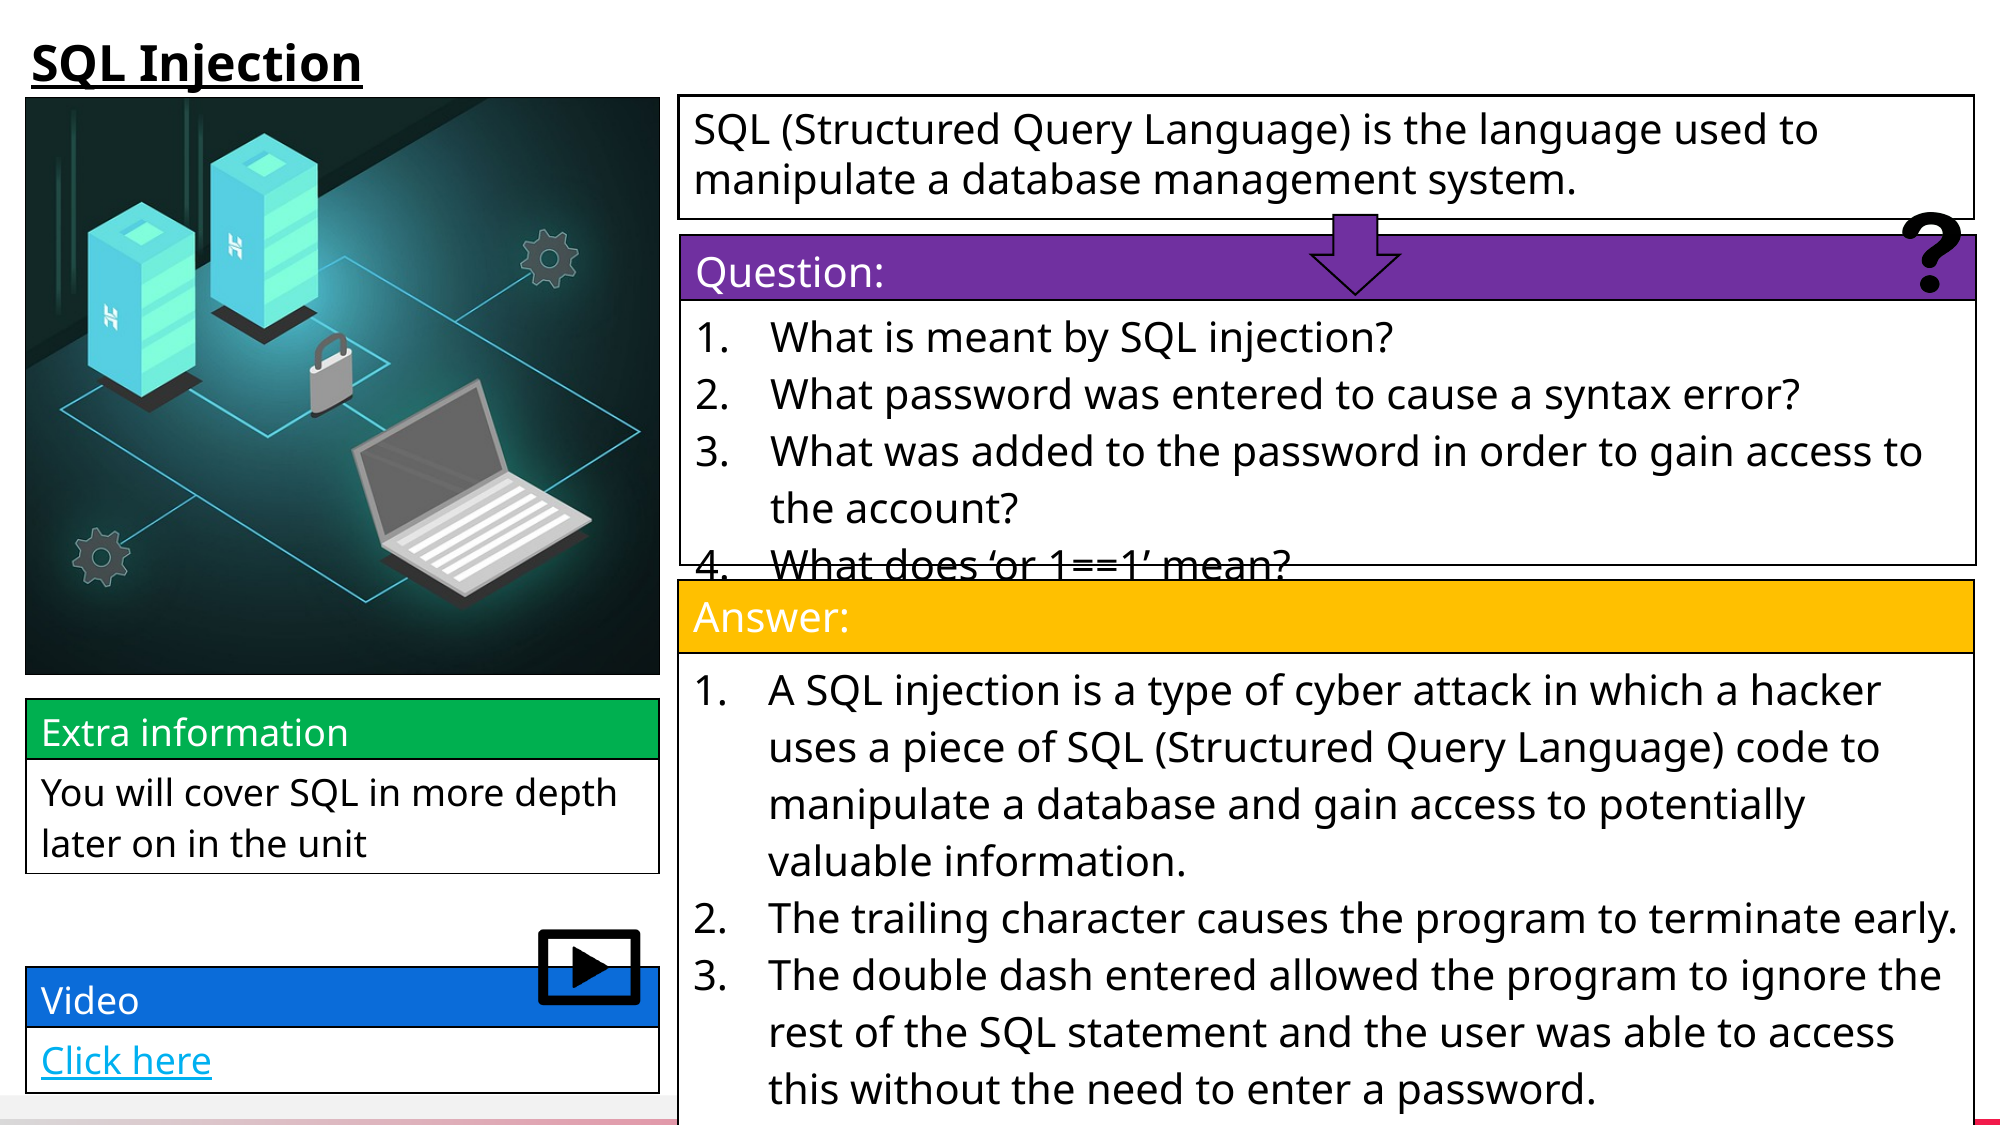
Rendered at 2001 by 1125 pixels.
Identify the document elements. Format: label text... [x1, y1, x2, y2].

text_box SQL (Structured Query Language) is the language used to manipulate a database management system. [677, 94, 1975, 220]
table_header Extra information [27, 700, 658, 758]
table_header Question: [681, 236, 1975, 299]
table_header Video [650, 968, 658, 1026]
picture [1887, 212, 1976, 293]
table_cell Click here [27, 1028, 658, 1092]
picture [25, 97, 660, 675]
text_box SQL Injection [16, 23, 1086, 99]
table_cell A SQL injection is a type of cyber attack in which a hacker uses a piece of SQL (Structured Query Language) code to manipulate a database and gain access to potentially valuable information. The trailing character causes the program to terminate early. The double dash entered allowed the program to ignore the rest of the SQL statement and the user was able to access this without the need to enter a password. The SQL above is valid and will return ALL rows from the "Users" table, since OR 1=1 is always TRUE. [679, 654, 1973, 1125]
picture [528, 906, 650, 1028]
table_header Answer: [679, 581, 1973, 652]
table_cell What is meant by SQL injection? What password was entered to cause a syntax error? What was added to the password in order to gain access to the account? What does ‘or 1==1’ mean? [681, 301, 1975, 564]
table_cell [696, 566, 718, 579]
table_cell You will cover SQL in more depth later on in the unit [27, 760, 658, 873]
table_header Video [27, 968, 528, 1026]
text_box [1308, 213, 1403, 297]
